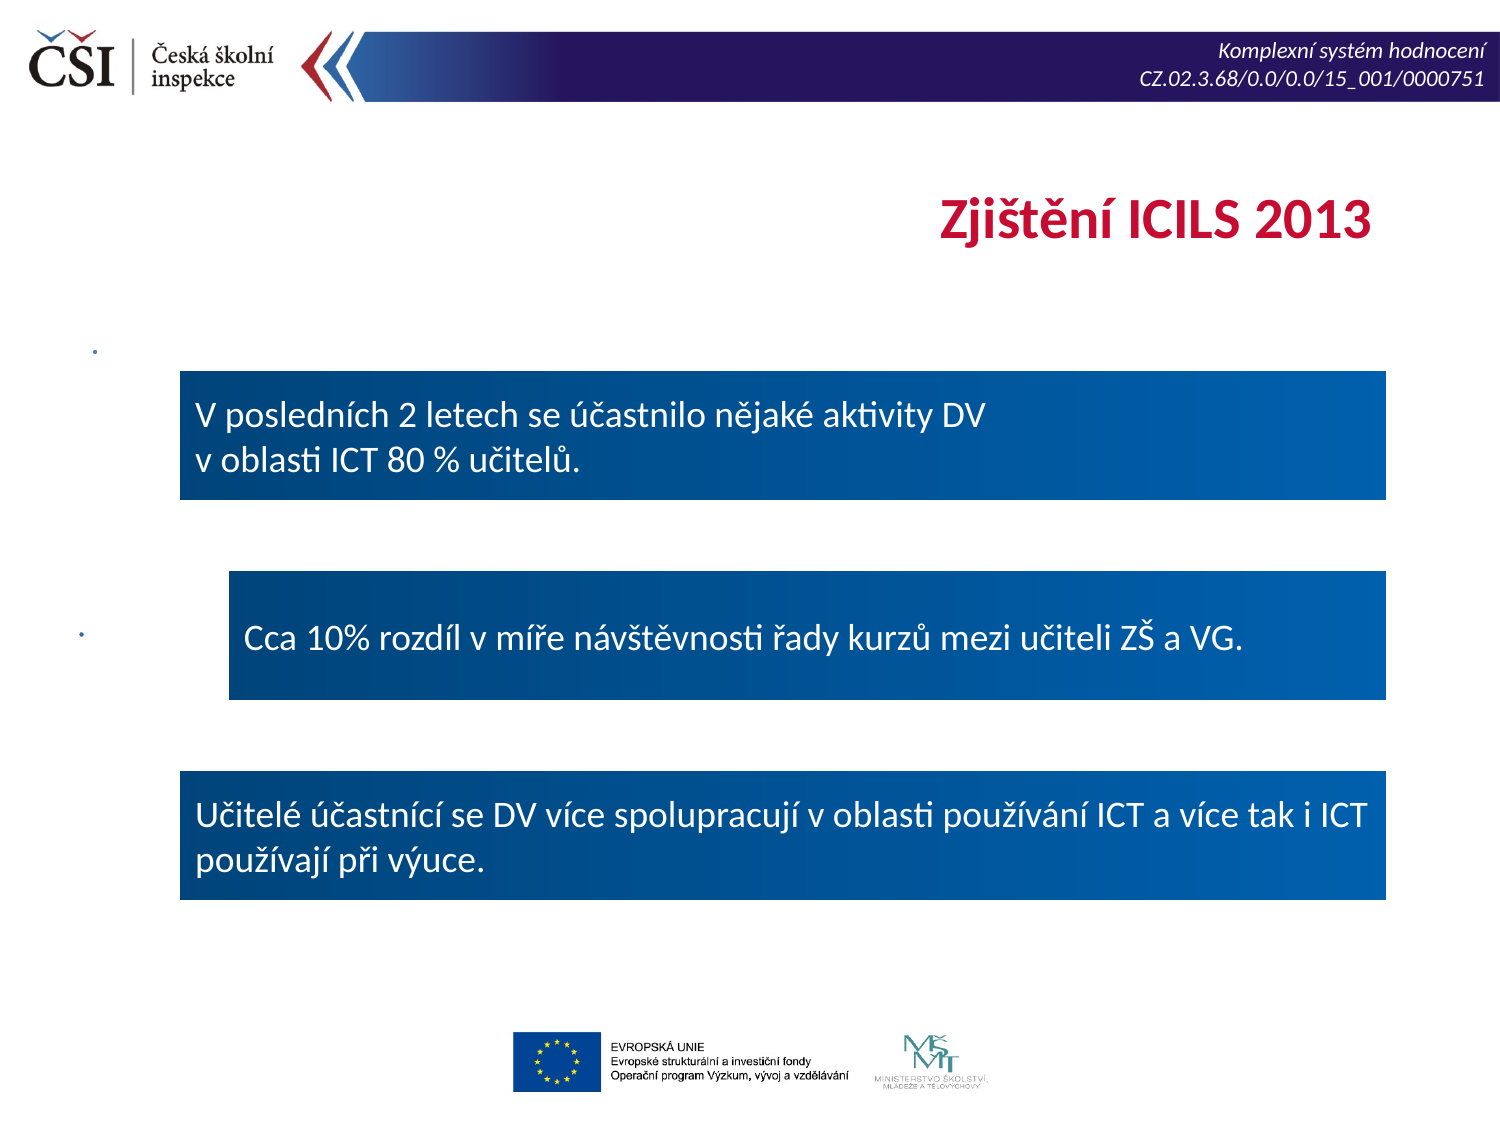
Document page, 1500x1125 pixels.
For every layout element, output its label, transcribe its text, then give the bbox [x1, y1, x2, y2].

picture [29, 30, 1500, 102]
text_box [76, 243, 1389, 911]
picture [483, 1002, 1017, 1121]
text_box Zjištění ICILS 2013 [902, 172, 1388, 241]
